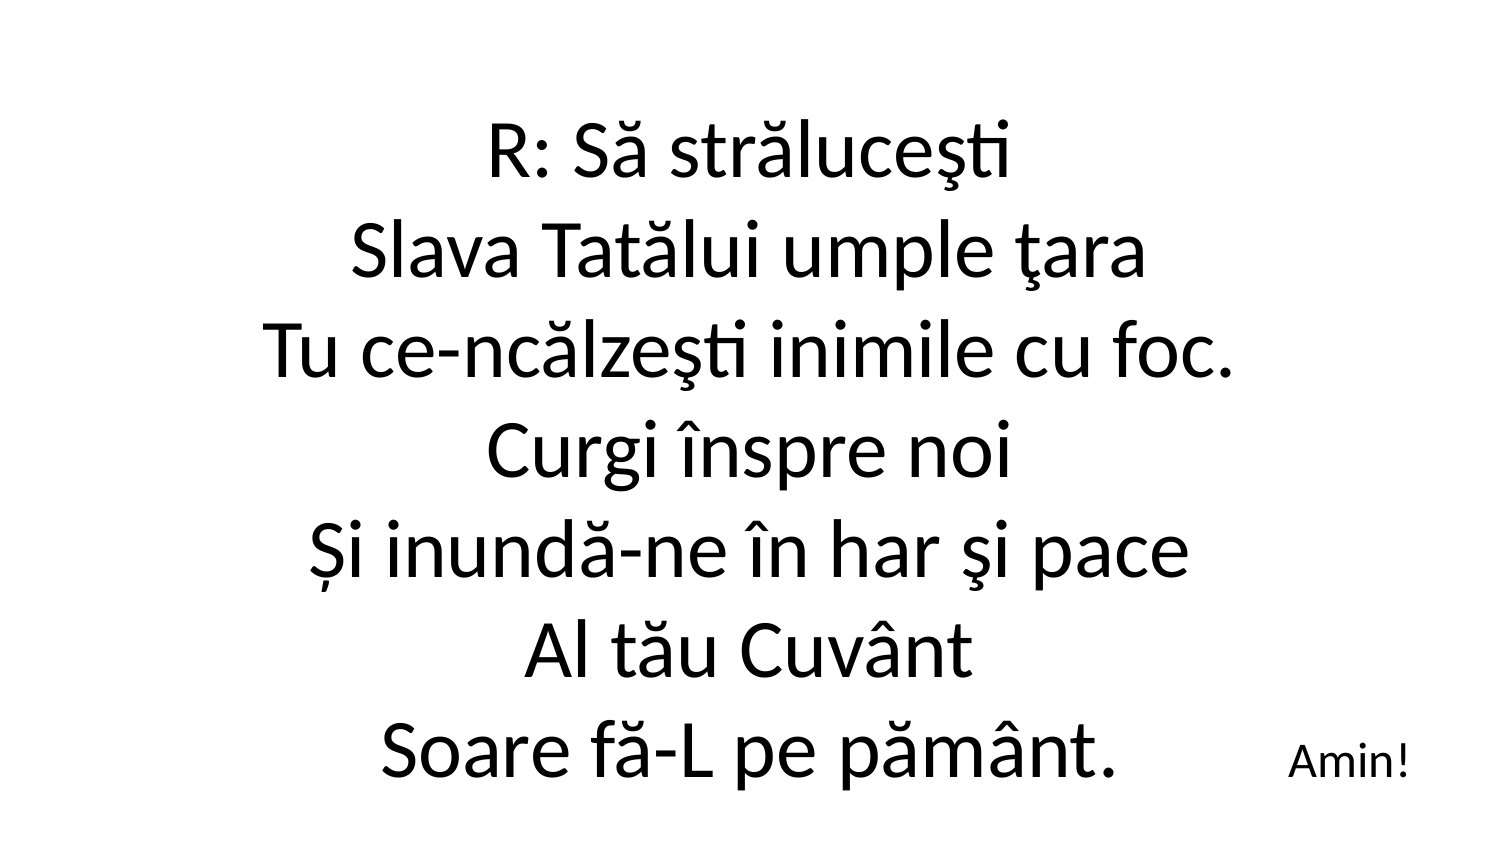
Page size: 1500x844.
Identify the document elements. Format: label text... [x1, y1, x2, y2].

text_box Amin! [1273, 674, 1427, 795]
text_box R: Să străluceşti Slava Tatălui umple ţara Tu ce-ncălzeşti inimile cu foc. Curgi înspre noi Și inundă-ne în har şi pace Al tău Cuvânt Soare fă-L pe pământ. [247, 42, 1253, 802]
